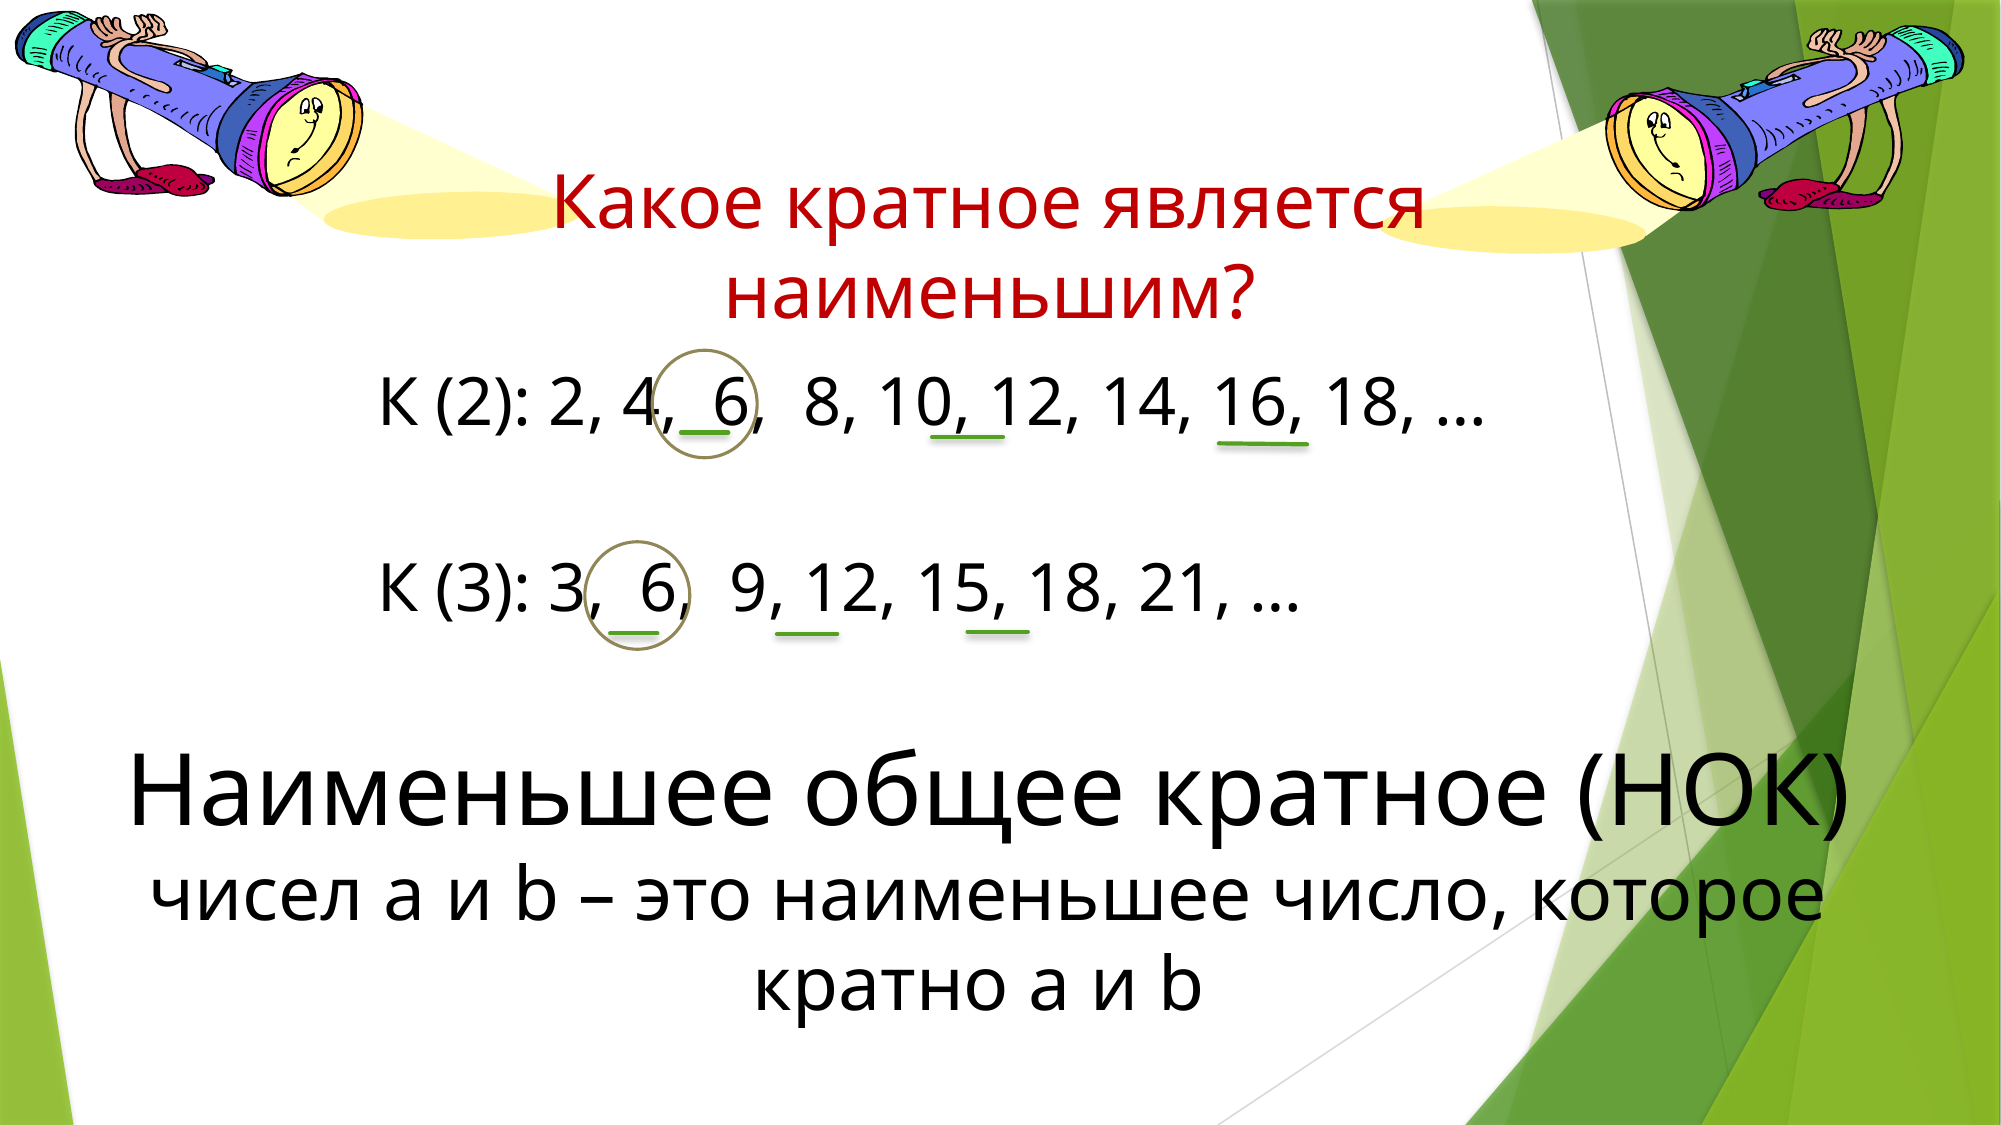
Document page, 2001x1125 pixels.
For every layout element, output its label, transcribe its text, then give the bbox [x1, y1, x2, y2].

text_box Какое кратное является наименьшим? [463, 162, 1517, 326]
text_box [583, 540, 692, 651]
picture [2, 4, 583, 240]
text_box [650, 348, 759, 460]
picture [1378, 18, 1978, 254]
text_box К (2): 2, 4, 6, 8, 10, 12, 14, 16, 18, … К (3): 3, 6, 9, 12, 15, 18, 21, … [362, 351, 1713, 659]
text_box Наименьшее общее кратное (НОК) чисел a и b – это наименьшее число, которое кратно a и b [78, 704, 1898, 1047]
